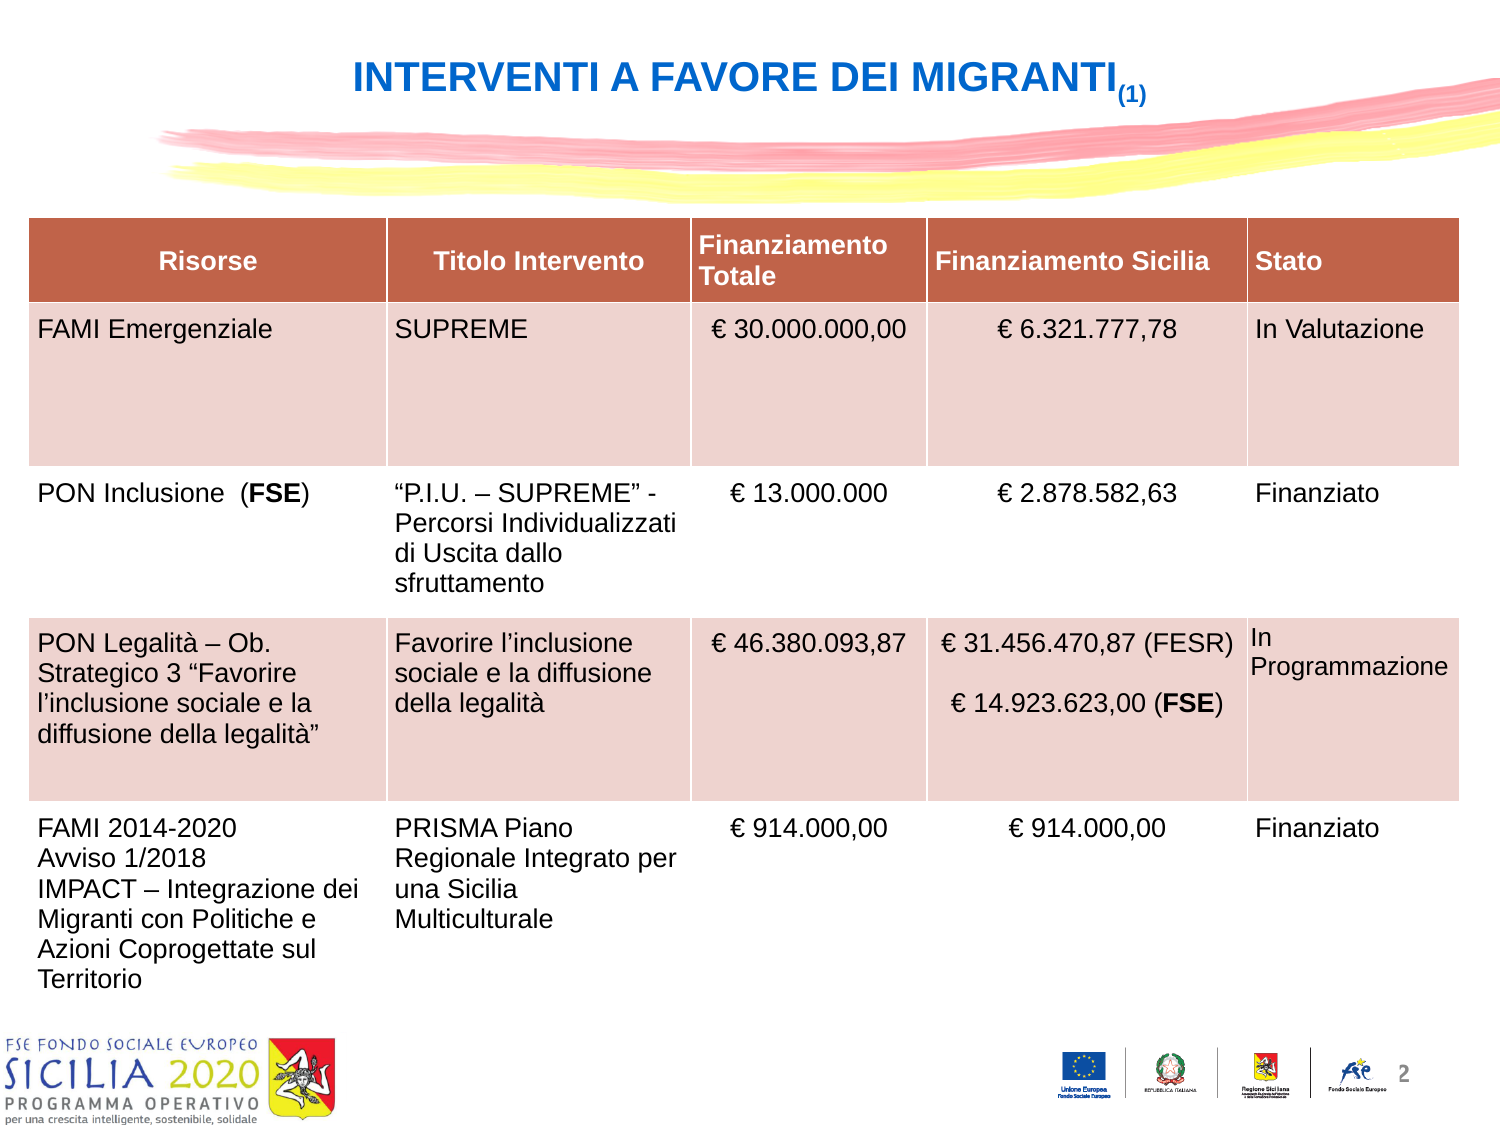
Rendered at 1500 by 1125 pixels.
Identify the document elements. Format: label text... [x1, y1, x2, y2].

table_cell € 914.000,00 [928, 791, 1247, 991]
table_cell SUPREME [388, 300, 690, 463]
table_header Finanziamento Totale [692, 218, 926, 299]
table_header Stato [1248, 218, 1459, 299]
table_cell € 46.380.093,87 [692, 606, 926, 789]
table_cell ​Favorire l’inclusione sociale e la diffusione della legalità [388, 606, 690, 789]
table_cell ​PON Legalità – Ob. Strategico 3 “Favorire l’inclusione sociale e la diffusione della legalità” [29, 606, 386, 789]
slide_number 2 [1399, 1042, 1425, 1103]
table_cell ​PON Inclusione (FSE) [29, 465, 386, 604]
table_cell FAMI 2014-2020 Avviso 1/2018 IMPACT – Integrazione dei Migranti con Politiche e Azioni Coprogettate sul Territorio [29, 791, 386, 991]
table_cell € 2.878.582,63 [928, 465, 1247, 604]
picture [1033, 1043, 1400, 1116]
table_cell ​€ 31.456.470,87 (FESR) € 14.923.623,00 (FSE) [928, 606, 1247, 789]
table_cell In Programmazione [1248, 606, 1459, 789]
table_header Finanziamento Sicilia [928, 218, 1247, 299]
table_cell In Valutazione [1248, 300, 1459, 463]
table_cell Finanziato [1248, 465, 1459, 604]
table_cell FAMI Emergenziale [29, 300, 386, 463]
table_cell € 13.000.000 [692, 465, 926, 604]
table_cell € 6.321.777,78 [928, 300, 1247, 463]
picture [0, 1031, 348, 1125]
table_cell “P.I.U. – SUPREME” - Percorsi Individualizzati di Uscita dallo sfruttamento [388, 465, 690, 604]
table_cell PRISMA Piano Regionale Integrato per una Sicilia Multiculturale [388, 791, 690, 991]
text_box INTERVENTI A FAVORE DEI MIGRANTI(1) [0, 42, 1500, 115]
table_header Risorse [29, 218, 386, 299]
table_header Titolo Intervento [388, 218, 690, 299]
picture [100, 77, 1500, 209]
table_cell € 914.000,00 [692, 791, 926, 991]
table_cell € 30.000.000,00 [692, 300, 926, 463]
table_cell Finanziato [1248, 791, 1459, 991]
